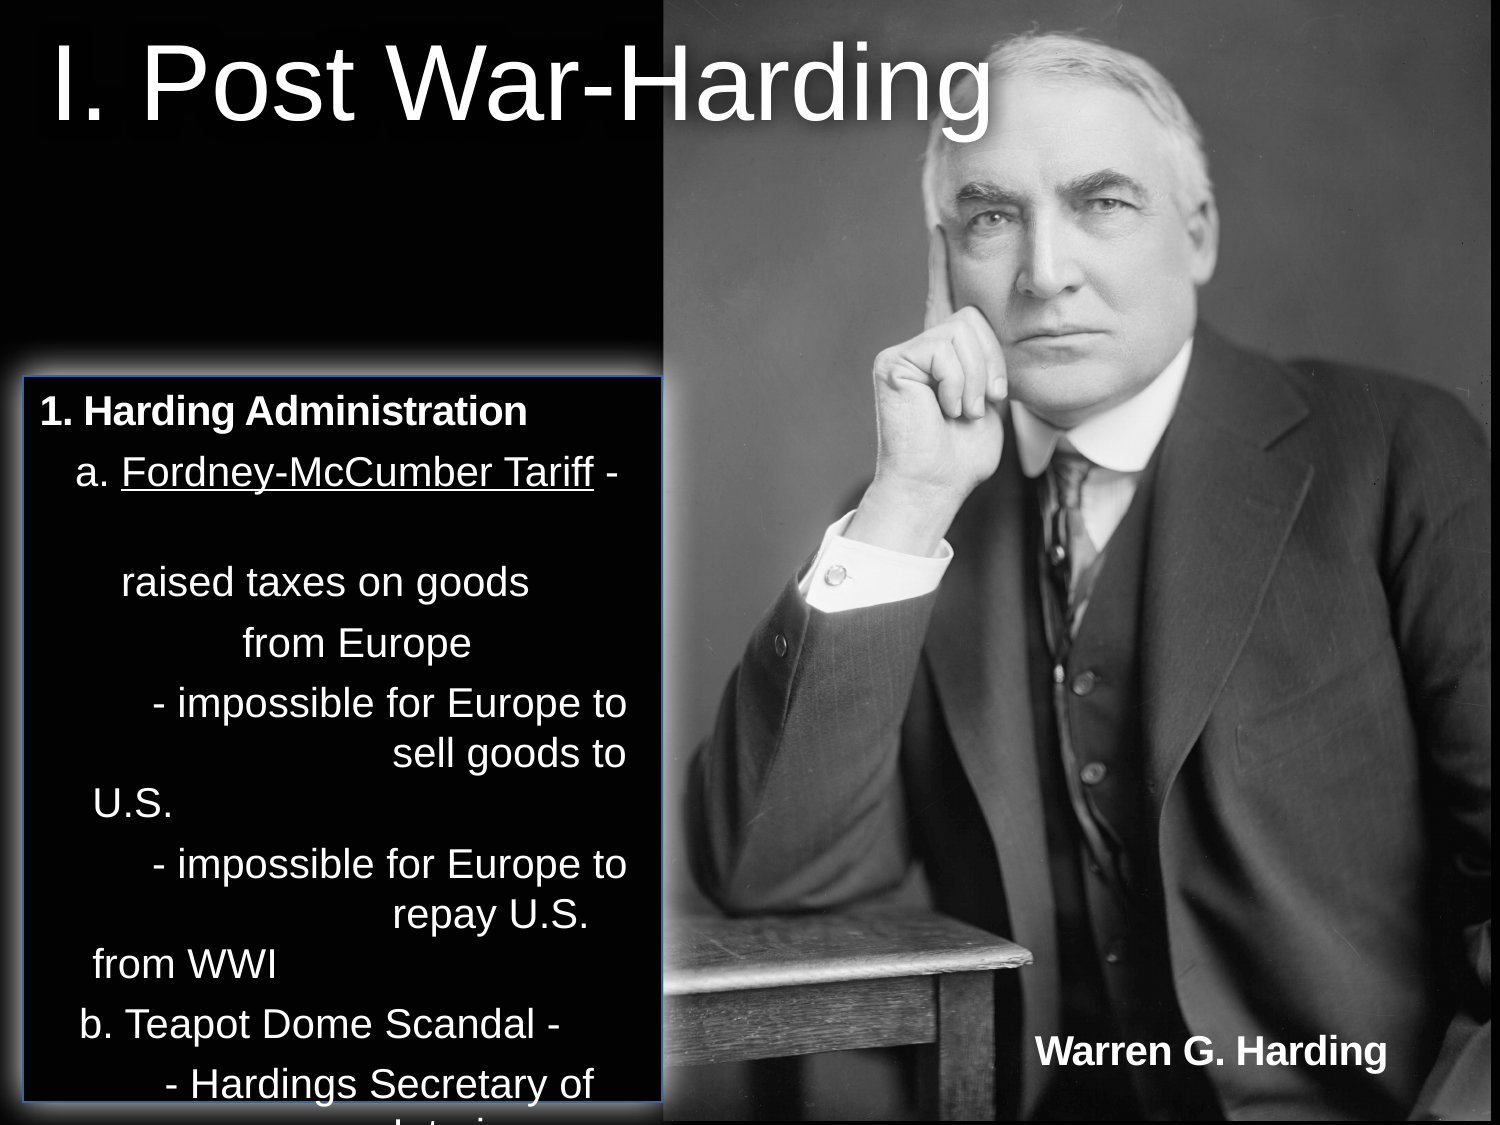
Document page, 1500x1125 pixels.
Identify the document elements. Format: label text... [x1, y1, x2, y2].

text_box I. Post War-Harding [30, 10, 658, 142]
text_box 1. Harding Administration a. Fordney-McCumber Tariff - raised taxes on goods from Europe - impossible for Europe to sell goods to U.S. - impossible for Europe to repay U.S. from WWI b. Teapot Dome Scandal - - Hardings Secretary of Interior leased public land for $$ [39, 389, 646, 1125]
text_box [22, 375, 658, 1103]
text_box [663, 0, 1492, 1121]
